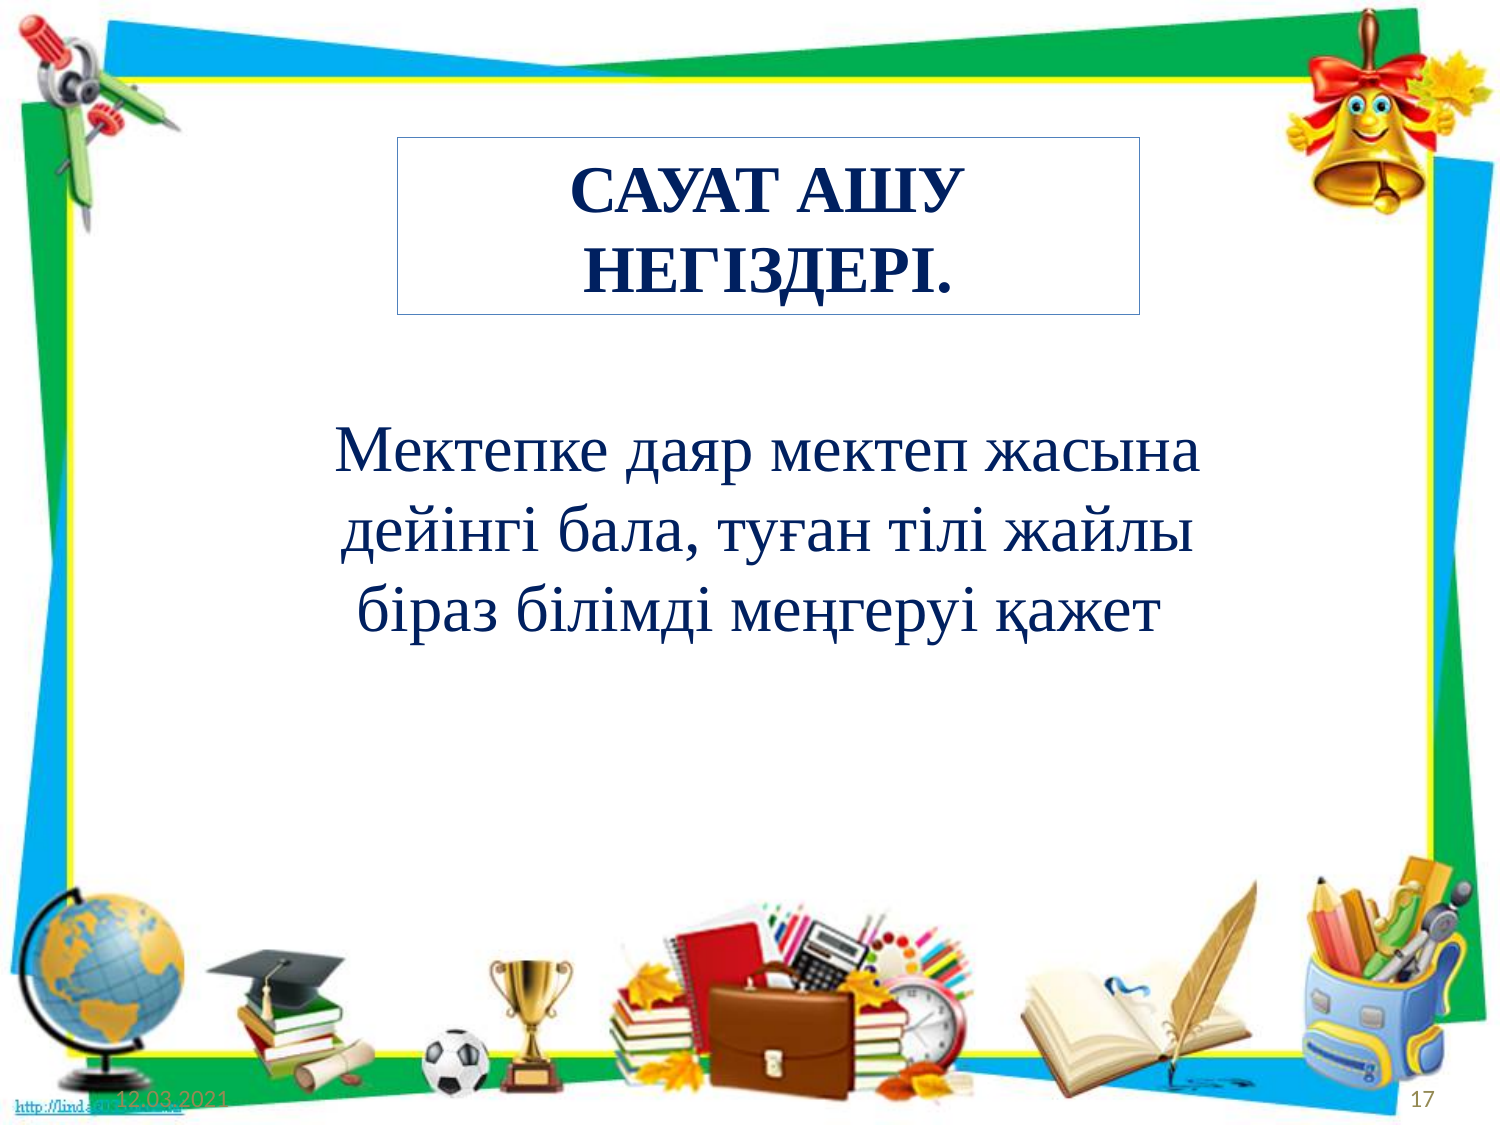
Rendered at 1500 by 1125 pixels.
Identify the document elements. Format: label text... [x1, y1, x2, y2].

picture [0, 0, 1500, 1125]
title САУАТ АШУ НЕГІЗДЕРІ. [397, 137, 1140, 315]
list Мектепке даяр мектеп жасына дейінгі бала, туған тілі жайлы біраз білімді меңгеруі қажет [253, 397, 1283, 836]
